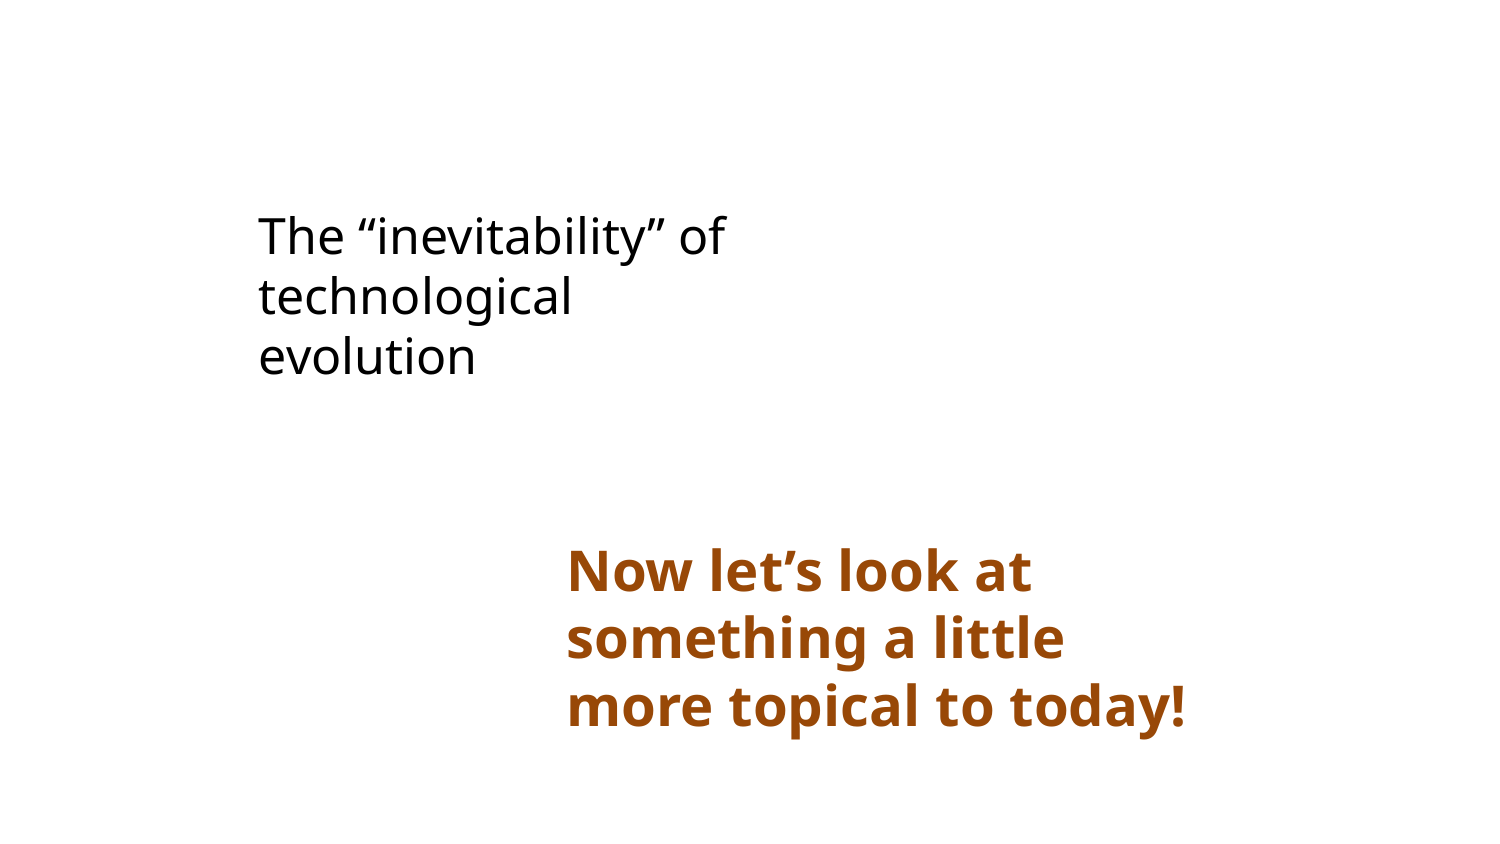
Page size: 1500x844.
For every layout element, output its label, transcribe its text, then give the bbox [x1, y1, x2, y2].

text_box Now let’s look at something a little more topical to today! [551, 527, 1206, 745]
list The “inevitability” of technological evolution [243, 197, 791, 755]
